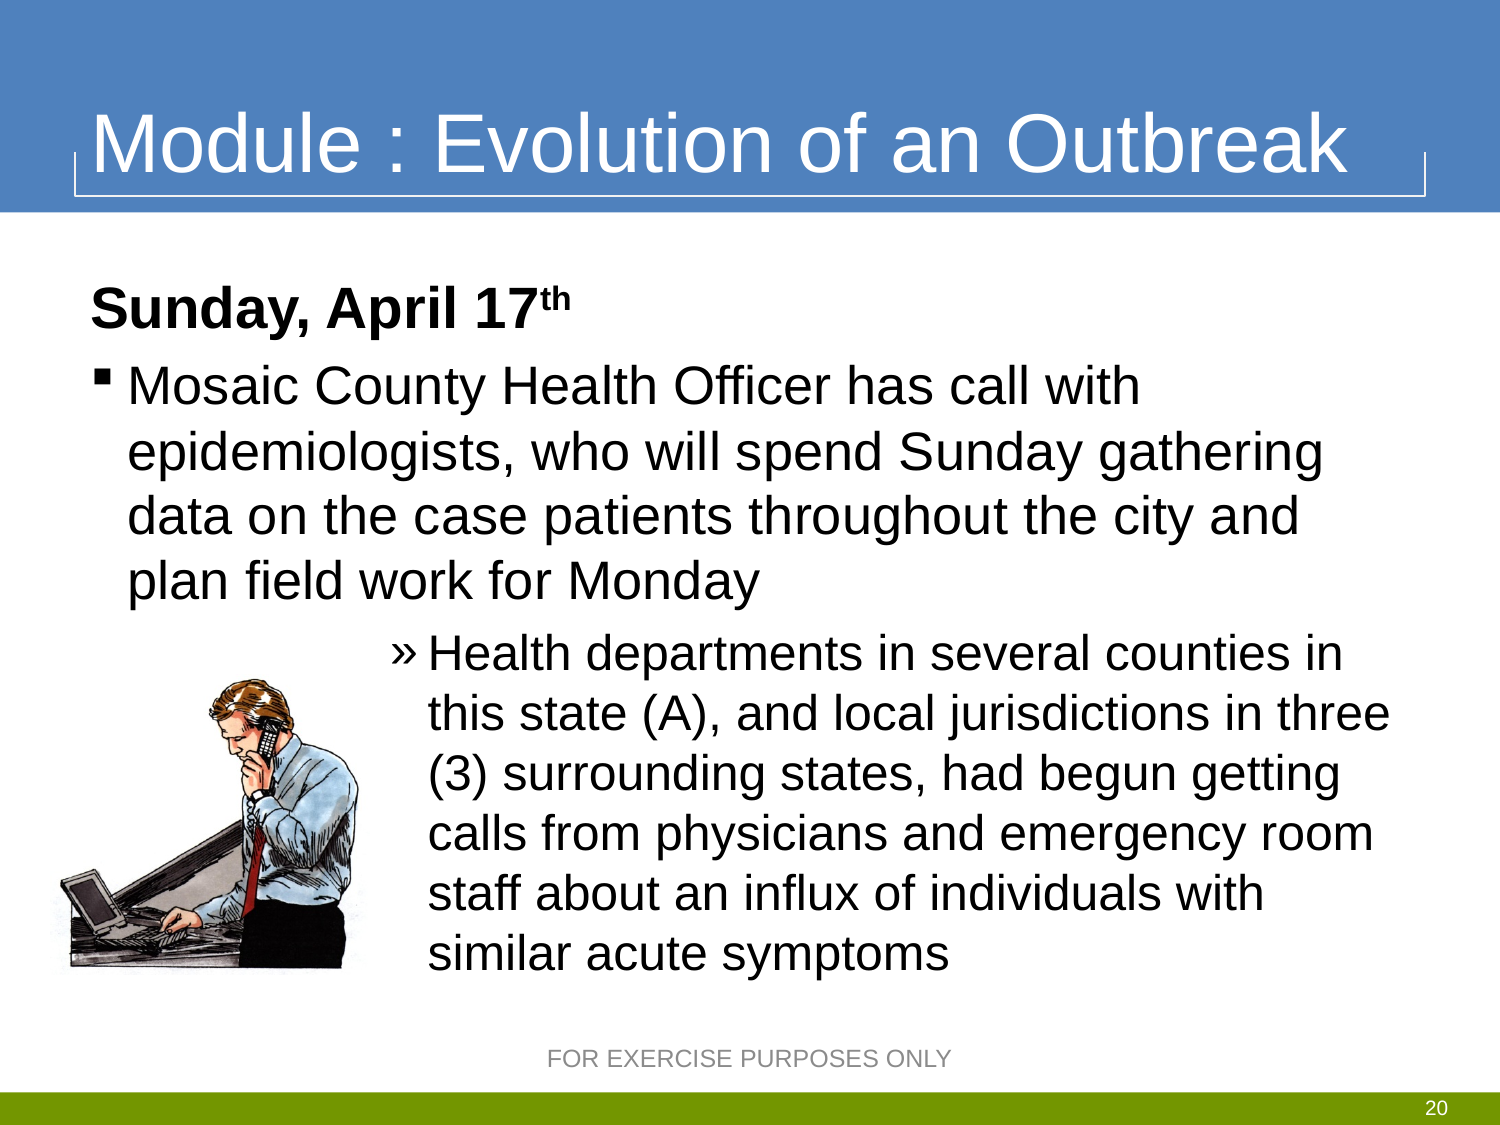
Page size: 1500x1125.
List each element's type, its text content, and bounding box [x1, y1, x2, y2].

title Module : Evolution of an Outbreak [74, 44, 1426, 233]
list Sunday, April 17th Mosaic County Health Officer has call with epidemiologists, who will spend Sunday gathering data on the case patients throughout the city and plan field work for Monday Health departments in several counties in this state (A), and local jurisdictions in three (3) surrounding states, had begun getting calls from physicians and emergency room staff about an influx of individuals with similar acute symptoms [74, 262, 1426, 1006]
footer FOR EXERCISE PURPOSES ONLY [512, 1042, 988, 1103]
picture [49, 674, 370, 976]
